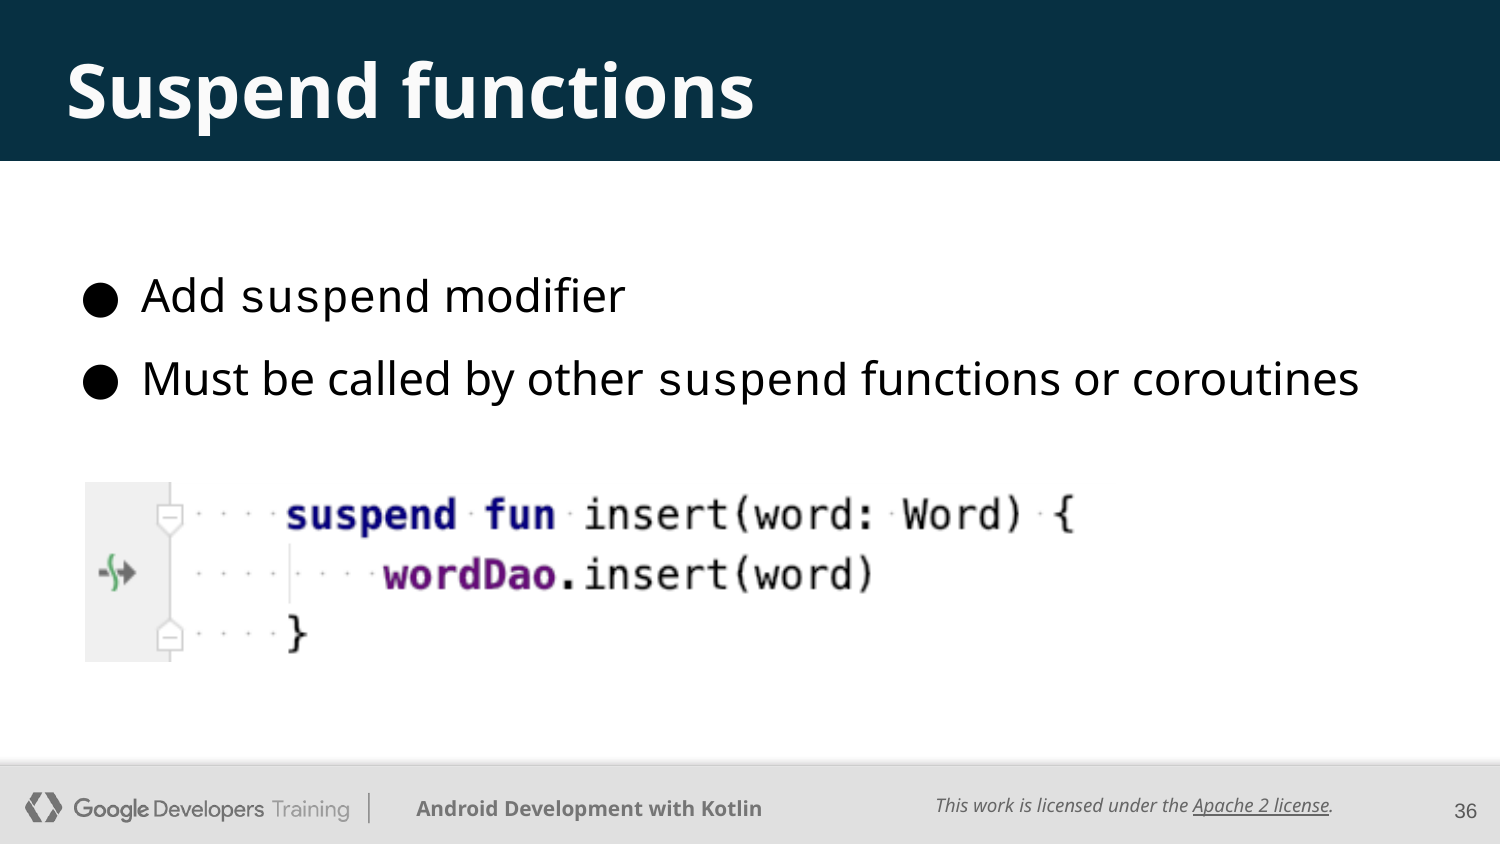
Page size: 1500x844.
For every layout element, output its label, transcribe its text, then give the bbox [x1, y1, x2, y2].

list Add suspend modifier Must be called by other suspend functions or coroutines [51, 224, 1449, 447]
slide_number ‹#› [1402, 777, 1493, 842]
picture [0, 161, 1500, 844]
title Suspend functions [51, 28, 1449, 122]
